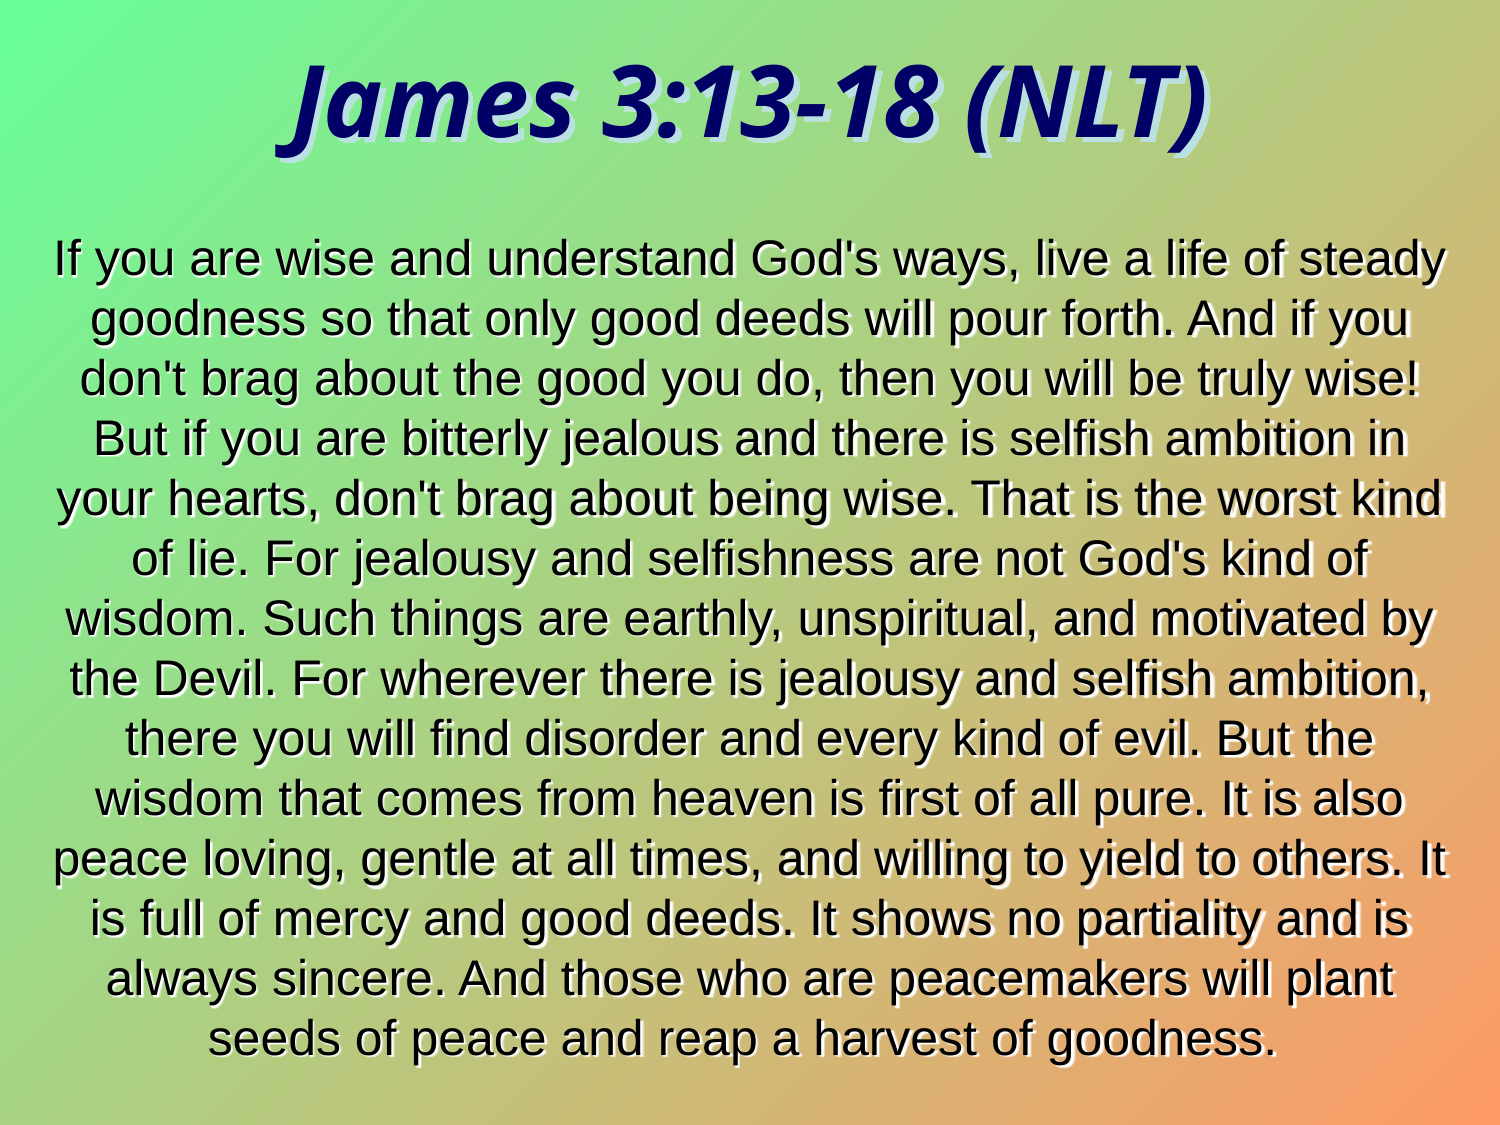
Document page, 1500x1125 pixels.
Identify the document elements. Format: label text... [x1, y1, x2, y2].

text_box If you are wise and understand God's ways, live a life of steady goodness so that only good deeds will pour forth. And if you don't brag about the good you do, then you will be truly wise! But if you are bitterly jealous and there is selfish ambition in your hearts, don't brag about being wise. That is the worst kind of lie. For jealousy and selfishness are not God's kind of wisdom. Such things are earthly, unspiritual, and motivated by the Devil. For wherever there is jealousy and selfish ambition, there you will find disorder and every kind of evil. But the wisdom that comes from heaven is first of all pure. It is also peace loving, gentle at all times, and willing to yield to others. It is full of mercy and good deeds. It shows no partiality and is always sincere. And those who are peacemakers will plant seeds of peace and reap a harvest of goodness. [32, 218, 1468, 1074]
text_box James 3:13-18 (NLT) [0, 29, 1500, 165]
